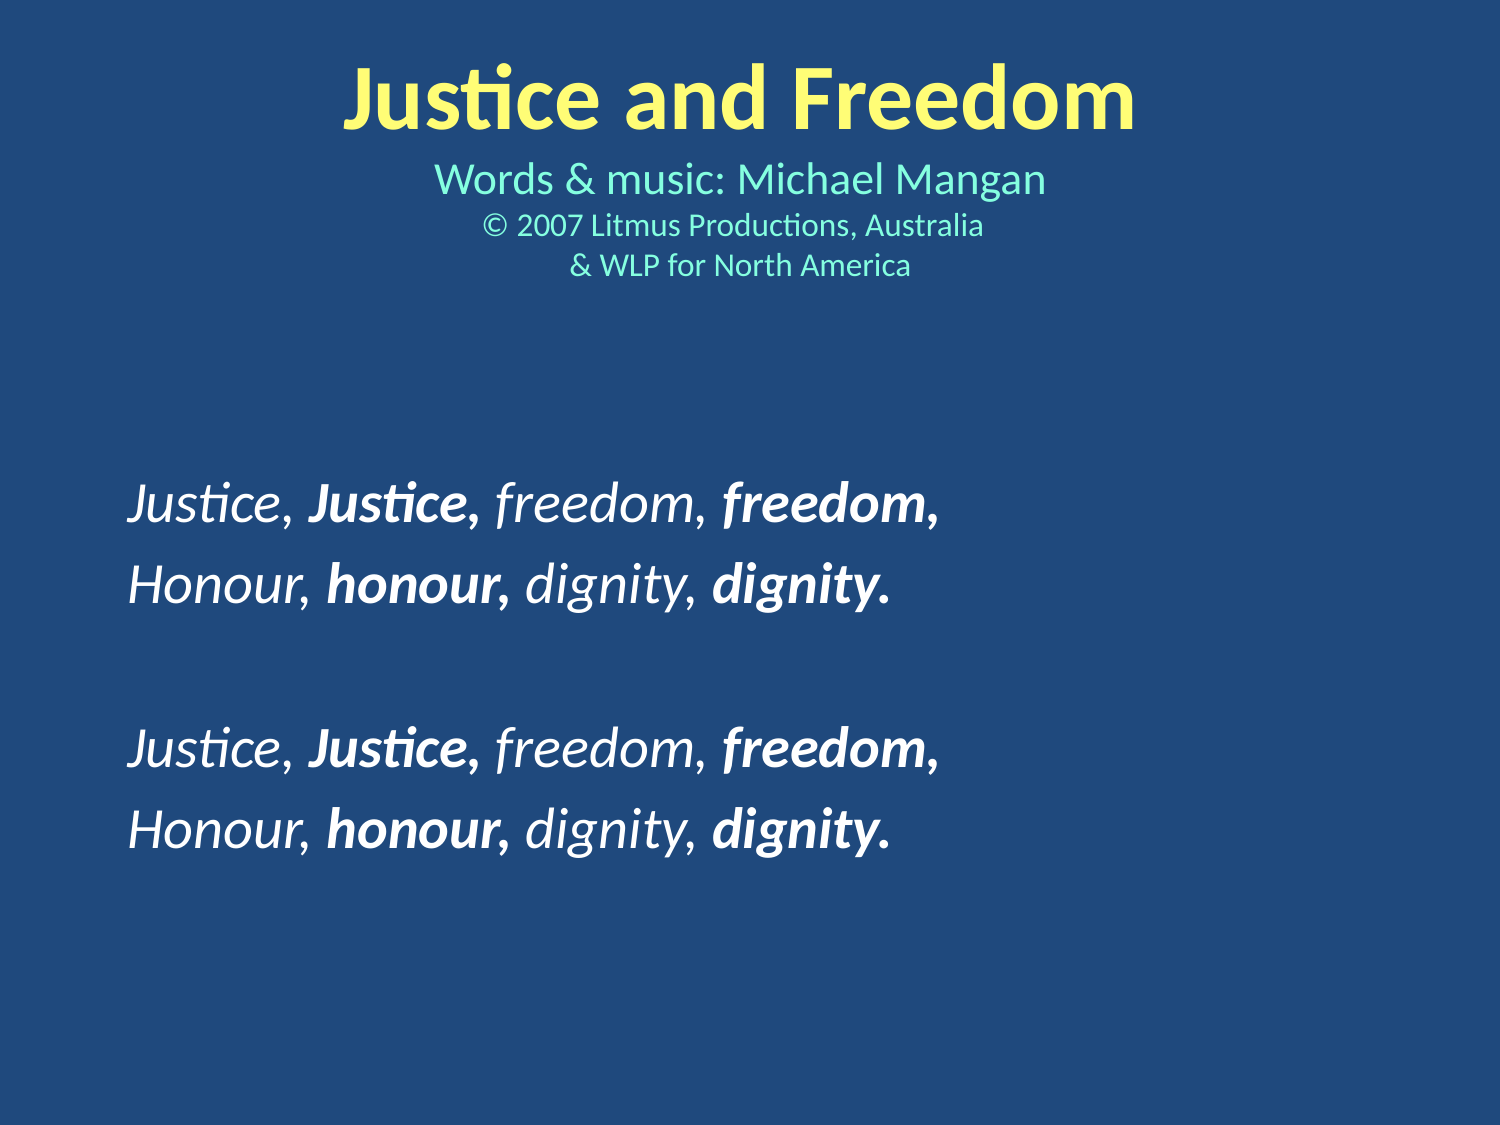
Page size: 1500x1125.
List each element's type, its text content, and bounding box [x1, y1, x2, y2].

text_box Justice and Freedom Words & music: Michael Mangan © 2007 Litmus Productions, Australia & WLP for North America [53, 0, 1429, 319]
list Justice, Justice, freedom, freedom, Honour, honour, dignity, dignity. Justice, Justice, freedom, freedom, Honour, honour, dignity, dignity. [112, 456, 1471, 906]
